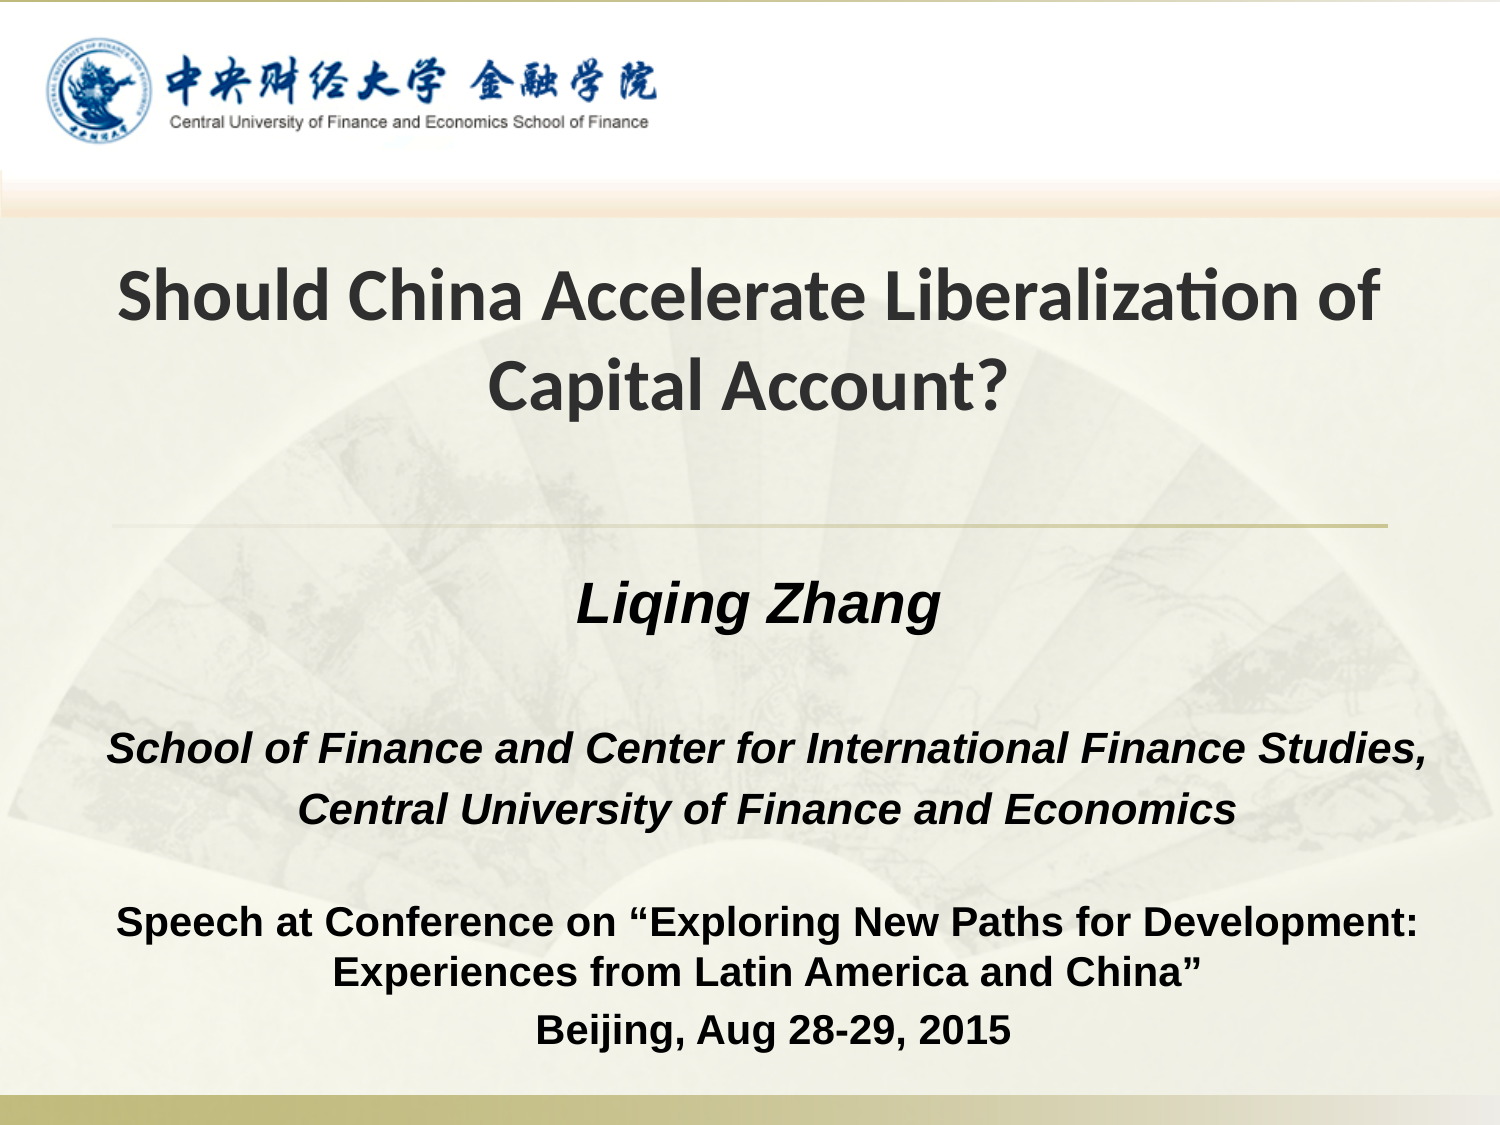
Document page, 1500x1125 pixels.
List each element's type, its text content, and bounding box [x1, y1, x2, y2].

subtitle Liqing Zhang School of Finance and Center for International Finance Studies, Central University of Finance and Economics Speech at Conference on “Exploring New Paths for Development: Experiences from Latin America and China” Beijing, Aug 28-29, 2015 [76, 456, 1459, 1083]
picture [0, 2, 1500, 218]
title Should China Accelerate Liberalization of Capital Account? [100, 172, 1400, 433]
